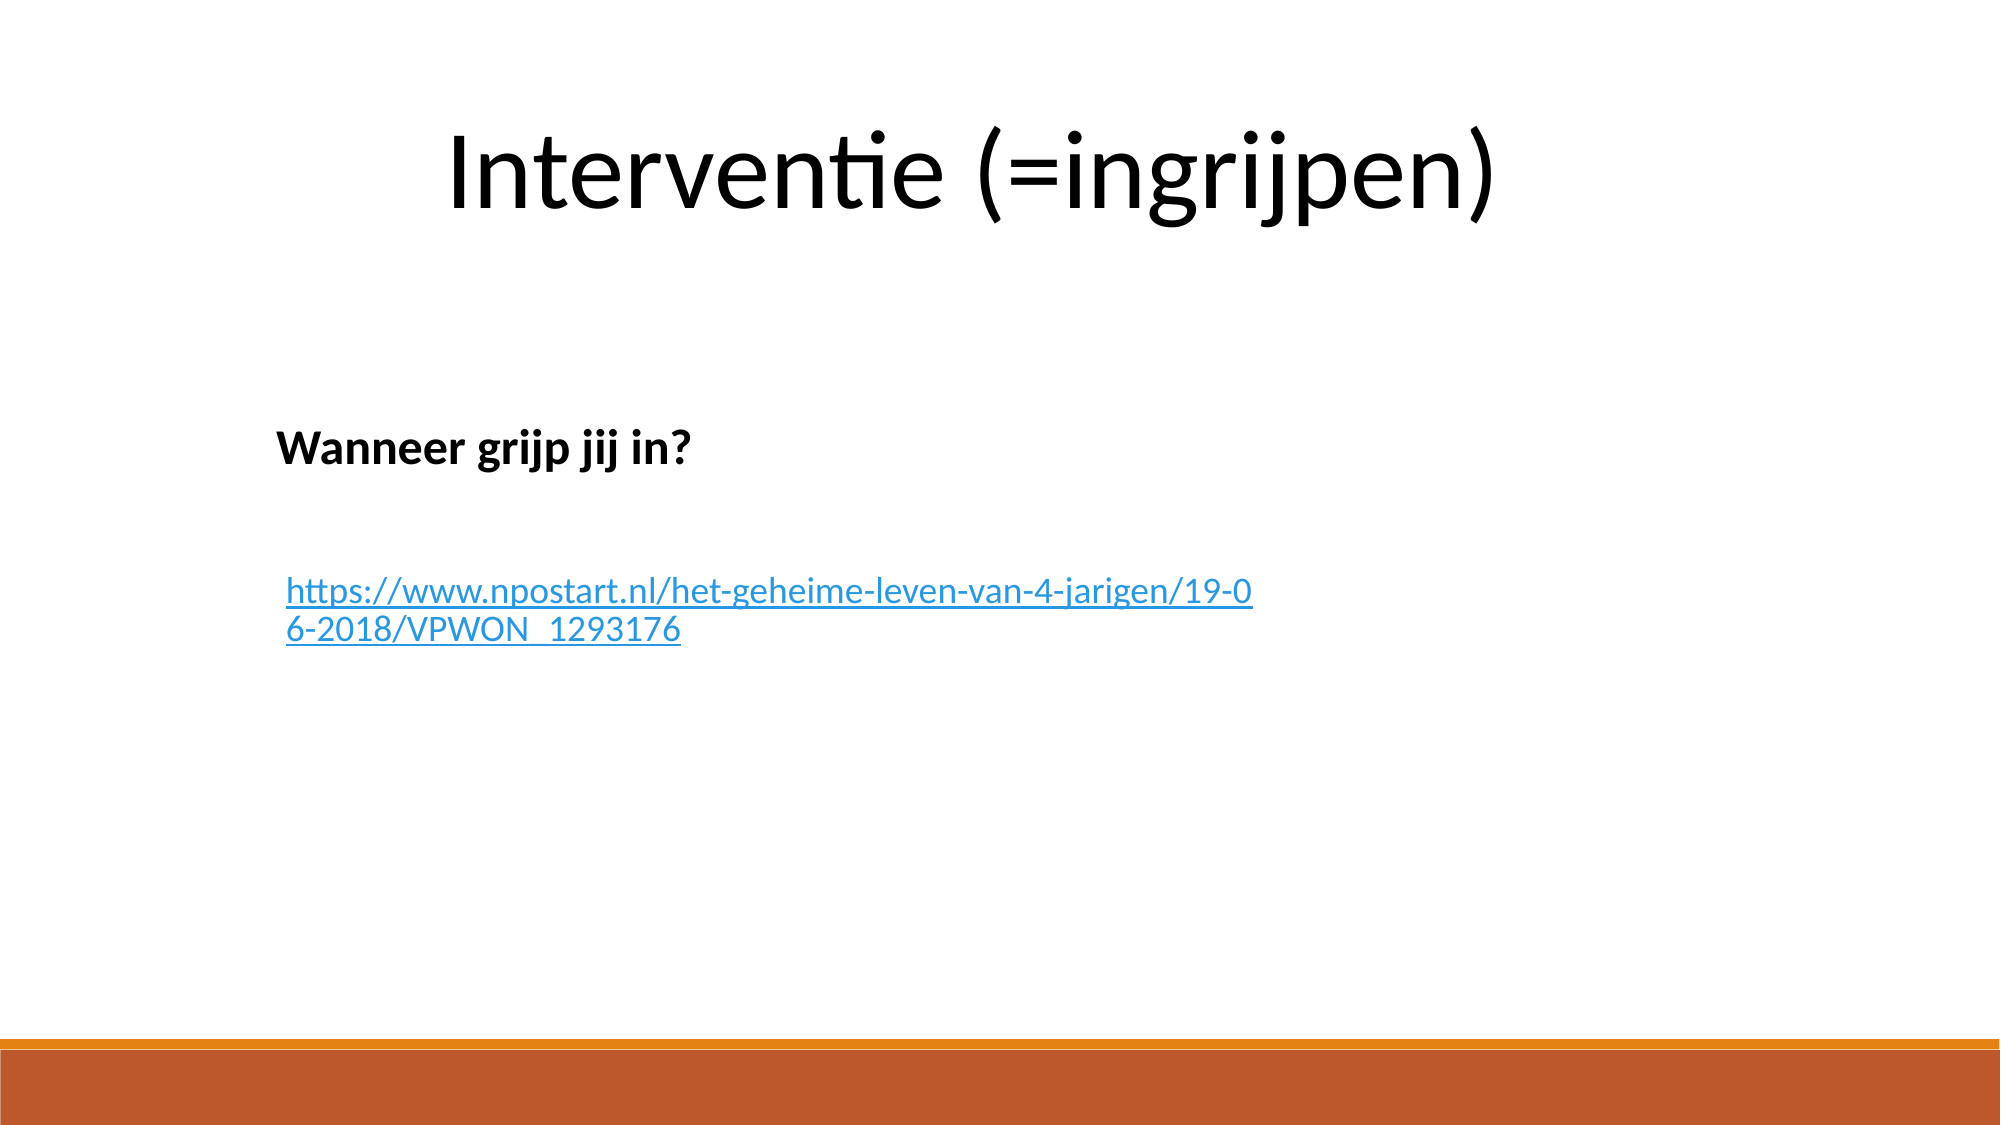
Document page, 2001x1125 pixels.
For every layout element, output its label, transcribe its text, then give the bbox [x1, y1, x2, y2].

text_box https://www.npostart.nl/het-geheime-leven-van-4-jarigen/19-06-2018/VPWON_1293176 [271, 558, 1271, 664]
text_box Wanneer grijp jij in? [261, 407, 708, 573]
text_box Interventie (=ingrijpen) [430, 88, 1516, 239]
